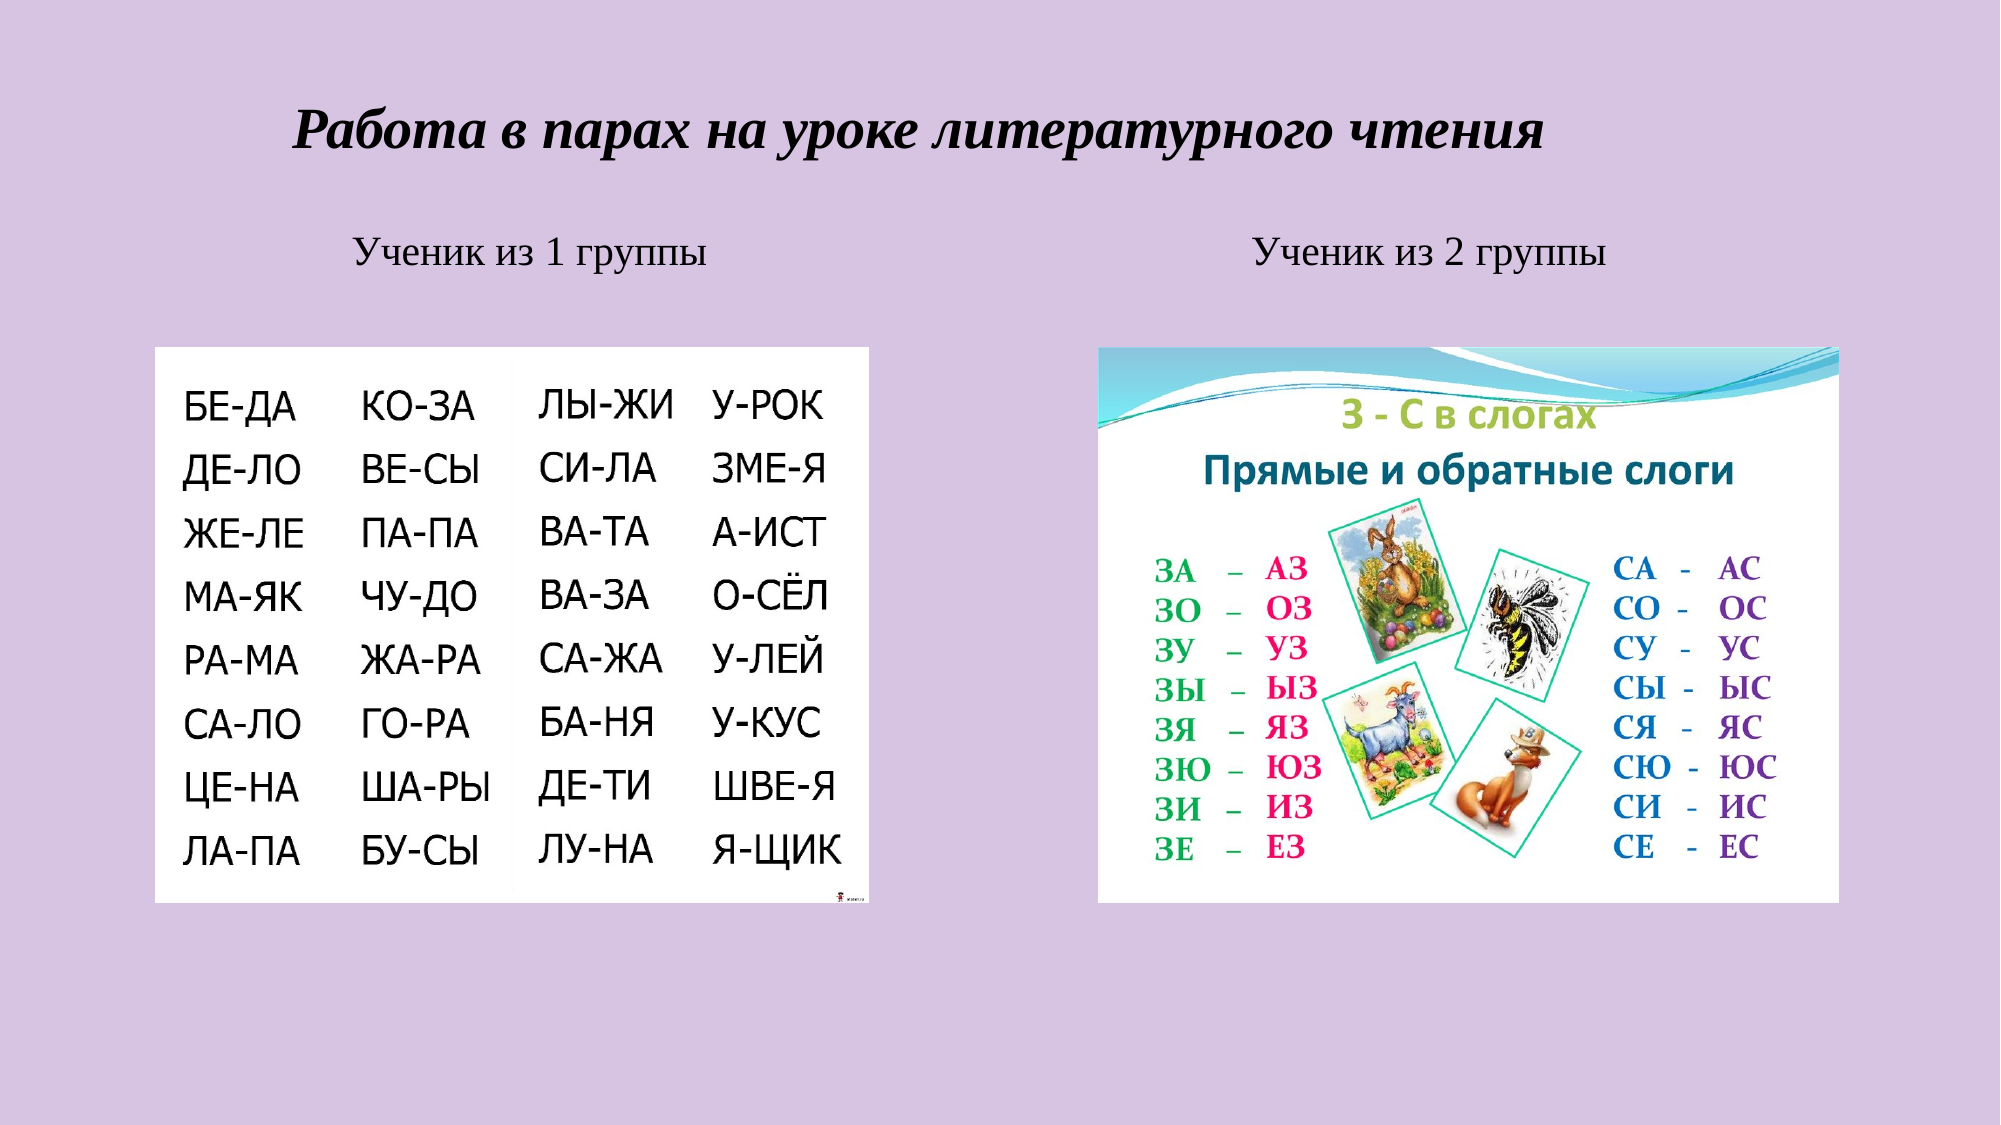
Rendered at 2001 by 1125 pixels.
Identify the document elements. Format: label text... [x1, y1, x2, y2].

title Работа в парах на уроке литературного чтения [89, 52, 1935, 208]
picture [1098, 347, 1839, 903]
list Ученик из 2 группы [1010, 207, 1863, 1014]
list Ученик из 1 группы [137, 207, 988, 1100]
picture [155, 347, 869, 903]
